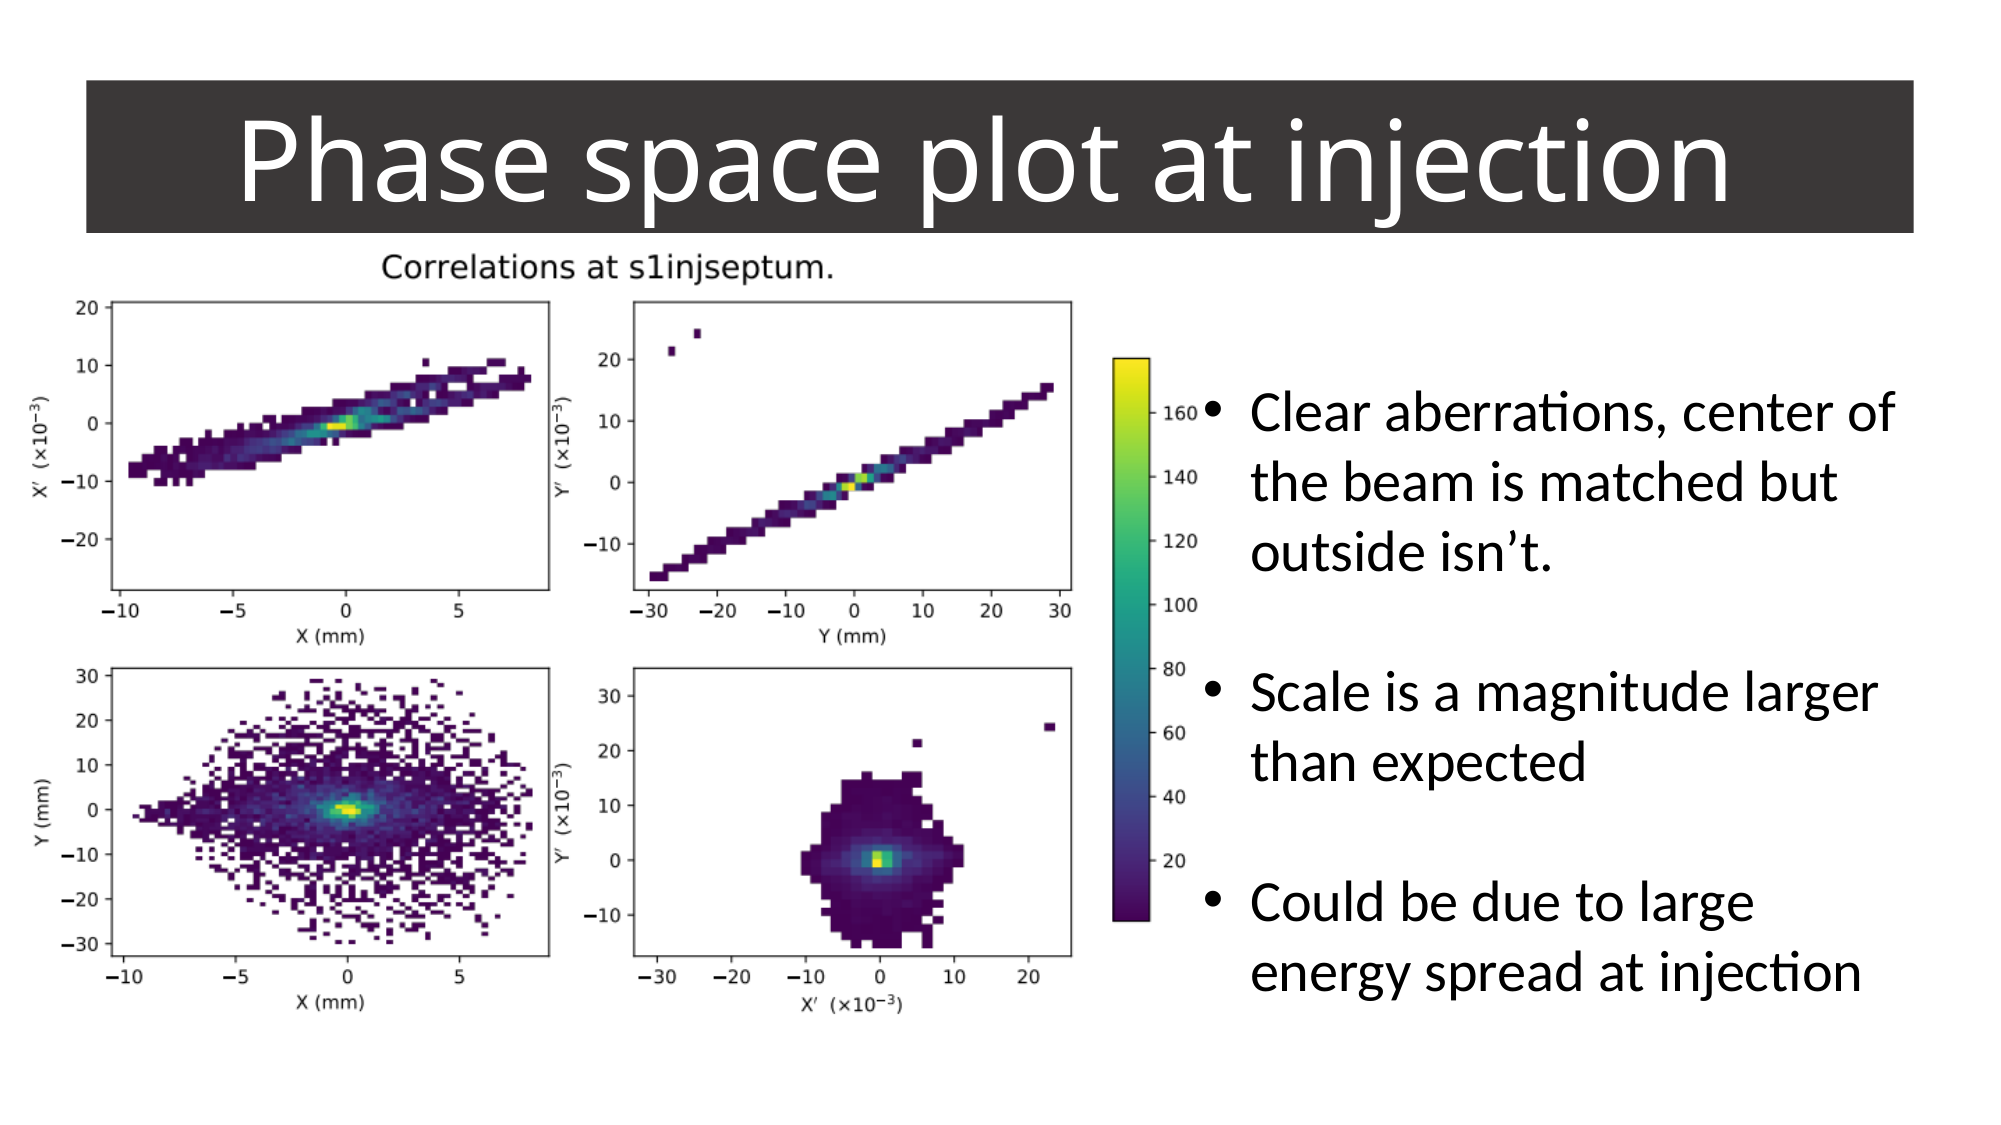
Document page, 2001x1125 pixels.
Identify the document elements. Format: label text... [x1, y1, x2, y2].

text_box Clear aberrations, center of the beam is matched but outside isn’t. Scale is a magnitude larger than expected Could be due to large energy spread at injection [1207, 366, 1914, 1011]
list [6, 238, 1207, 1039]
title Phase space plot at injection [86, 80, 1914, 233]
